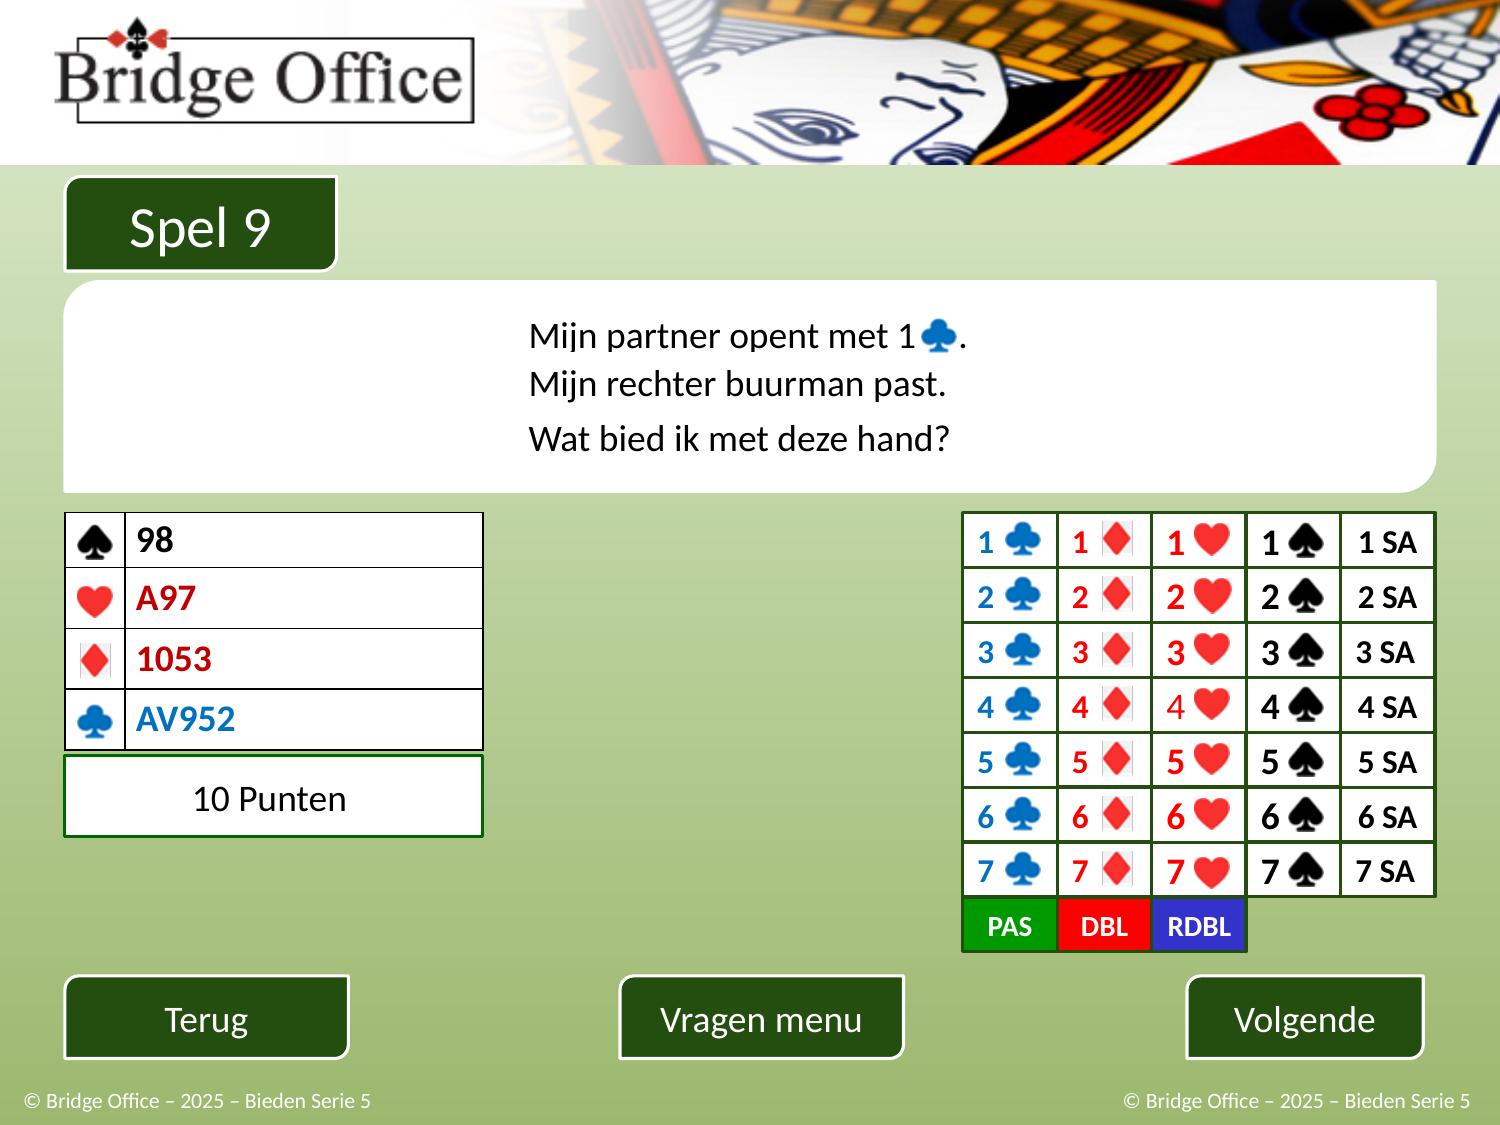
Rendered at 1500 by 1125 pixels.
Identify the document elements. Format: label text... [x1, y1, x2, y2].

text_box 2 [961, 569, 1056, 621]
picture [0, 0, 1500, 166]
table_cell [66, 568, 124, 628]
text_box © Bridge Office – 2025 – Bieden Serie 5 [1107, 1079, 1500, 1121]
text_box © Bridge Office – 2025 – Bieden Serie 5 [8, 1079, 393, 1121]
text_box 3 [1245, 621, 1339, 676]
text_box 5 [1153, 734, 1248, 786]
text_box 1 [1153, 511, 1245, 569]
picture [920, 318, 957, 354]
picture [1004, 631, 1041, 668]
picture [1099, 576, 1135, 613]
table_header 98 [126, 513, 482, 567]
table_cell [66, 690, 124, 749]
table_cell [66, 629, 124, 688]
text_box 7 [1150, 841, 1245, 898]
text_box 4 [961, 676, 1059, 734]
text_box 1 [1245, 511, 1342, 569]
text_box 2 [1056, 569, 1153, 621]
text_box 1 [961, 511, 1059, 569]
text_box 5 [1248, 734, 1339, 786]
picture [1193, 857, 1230, 890]
text_box Vragen menu [618, 974, 906, 1061]
picture [1099, 851, 1135, 887]
picture [1288, 521, 1325, 558]
text_box 6 [961, 786, 1056, 841]
text_box 6 [1056, 786, 1150, 841]
table_cell AV952 [126, 690, 482, 749]
text_box 4 SA [1339, 676, 1437, 734]
picture [1288, 741, 1324, 778]
text_box Volgende [1185, 974, 1425, 1061]
picture [1099, 796, 1135, 833]
text_box RDBL [1153, 898, 1248, 953]
text_box Mijn partner opent met 1 . [513, 303, 1022, 364]
table_cell A97 [126, 568, 482, 628]
picture [77, 643, 114, 679]
picture [1193, 523, 1230, 556]
table_header [66, 513, 124, 567]
picture [1193, 743, 1230, 776]
picture [1288, 851, 1324, 887]
picture [77, 703, 114, 740]
text_box 5 SA [1339, 734, 1437, 786]
picture [1004, 741, 1041, 778]
picture [1004, 851, 1041, 887]
text_box [63, 280, 1437, 493]
picture [1004, 796, 1041, 833]
text_box 3 [961, 621, 1056, 676]
text_box 6 [1245, 786, 1339, 841]
text_box DBL [1059, 898, 1153, 953]
text_box 7 [1056, 841, 1150, 898]
picture [1193, 798, 1230, 830]
picture [1193, 688, 1230, 721]
text_box 1 [1059, 511, 1153, 569]
text_box 7 [1245, 841, 1339, 898]
picture [1004, 576, 1041, 613]
text_box 5 [1059, 734, 1153, 786]
text_box 4 [1059, 676, 1150, 734]
text_box Mijn rechter buurman past. [513, 352, 987, 406]
table_cell 1053 [126, 629, 482, 688]
picture [1004, 521, 1041, 558]
text_box 2 SA [1339, 569, 1437, 621]
text_box 7 [961, 841, 1056, 896]
picture [1099, 631, 1135, 668]
text_box 10 Punten [63, 754, 484, 838]
picture [1288, 686, 1324, 723]
text_box 5 [961, 734, 1059, 786]
text_box 4 [1150, 676, 1245, 734]
picture [1288, 796, 1324, 832]
picture [1099, 521, 1135, 558]
picture [1099, 686, 1135, 723]
picture [77, 585, 114, 618]
text_box 4 [1245, 676, 1339, 734]
text_box 3 [1056, 621, 1150, 676]
picture [1288, 576, 1324, 613]
text_box 6 SA [1339, 786, 1437, 844]
text_box Wat bied ik met deze hand? [513, 406, 987, 467]
text_box 2 [1153, 569, 1245, 621]
picture [1288, 631, 1324, 668]
text_box 3 [1150, 621, 1245, 676]
text_box Terug [63, 974, 350, 1061]
picture [1194, 633, 1230, 666]
picture [1099, 741, 1135, 778]
picture [1193, 578, 1232, 614]
picture [1004, 686, 1041, 723]
text_box 6 [1150, 786, 1245, 841]
picture [77, 524, 114, 561]
text_box Spel 9 [63, 179, 339, 273]
text_box 1 SA [1342, 511, 1437, 569]
text_box 3 SA [1339, 621, 1437, 676]
text_box 2 [1245, 569, 1339, 621]
text_box PAS [961, 896, 1059, 953]
text_box 7 SA [1339, 844, 1437, 898]
